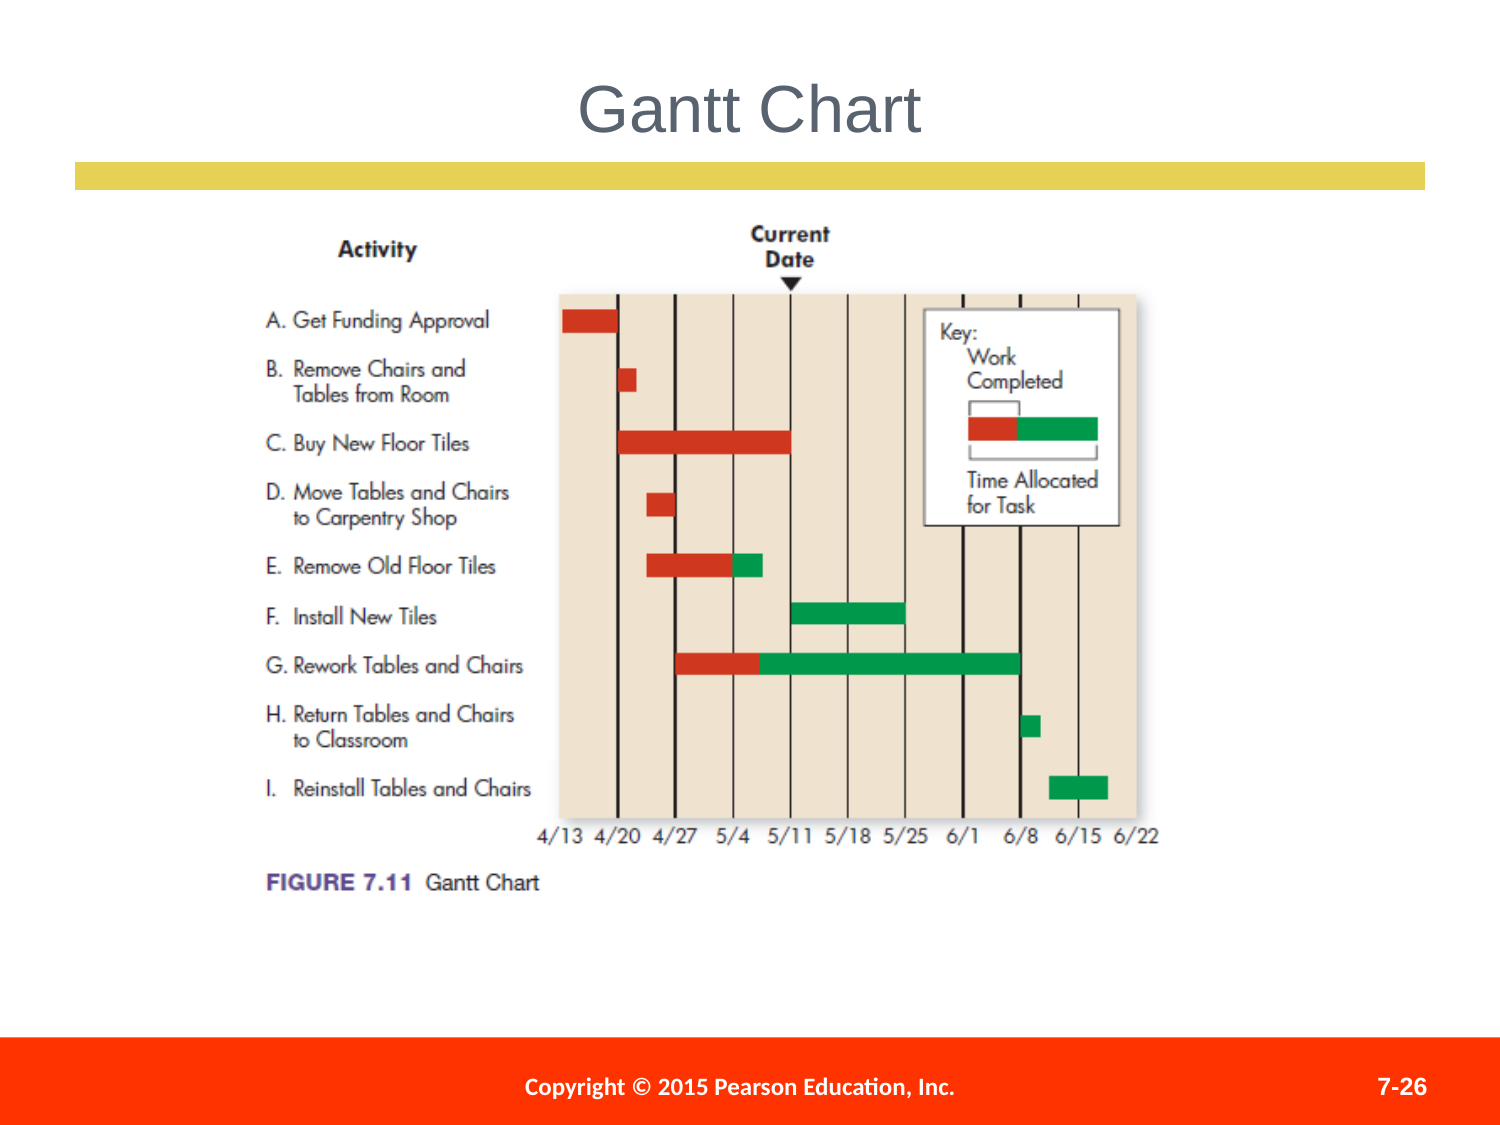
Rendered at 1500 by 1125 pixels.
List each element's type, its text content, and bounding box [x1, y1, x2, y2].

title Gantt Chart [74, 12, 1426, 201]
picture [236, 212, 1238, 1007]
